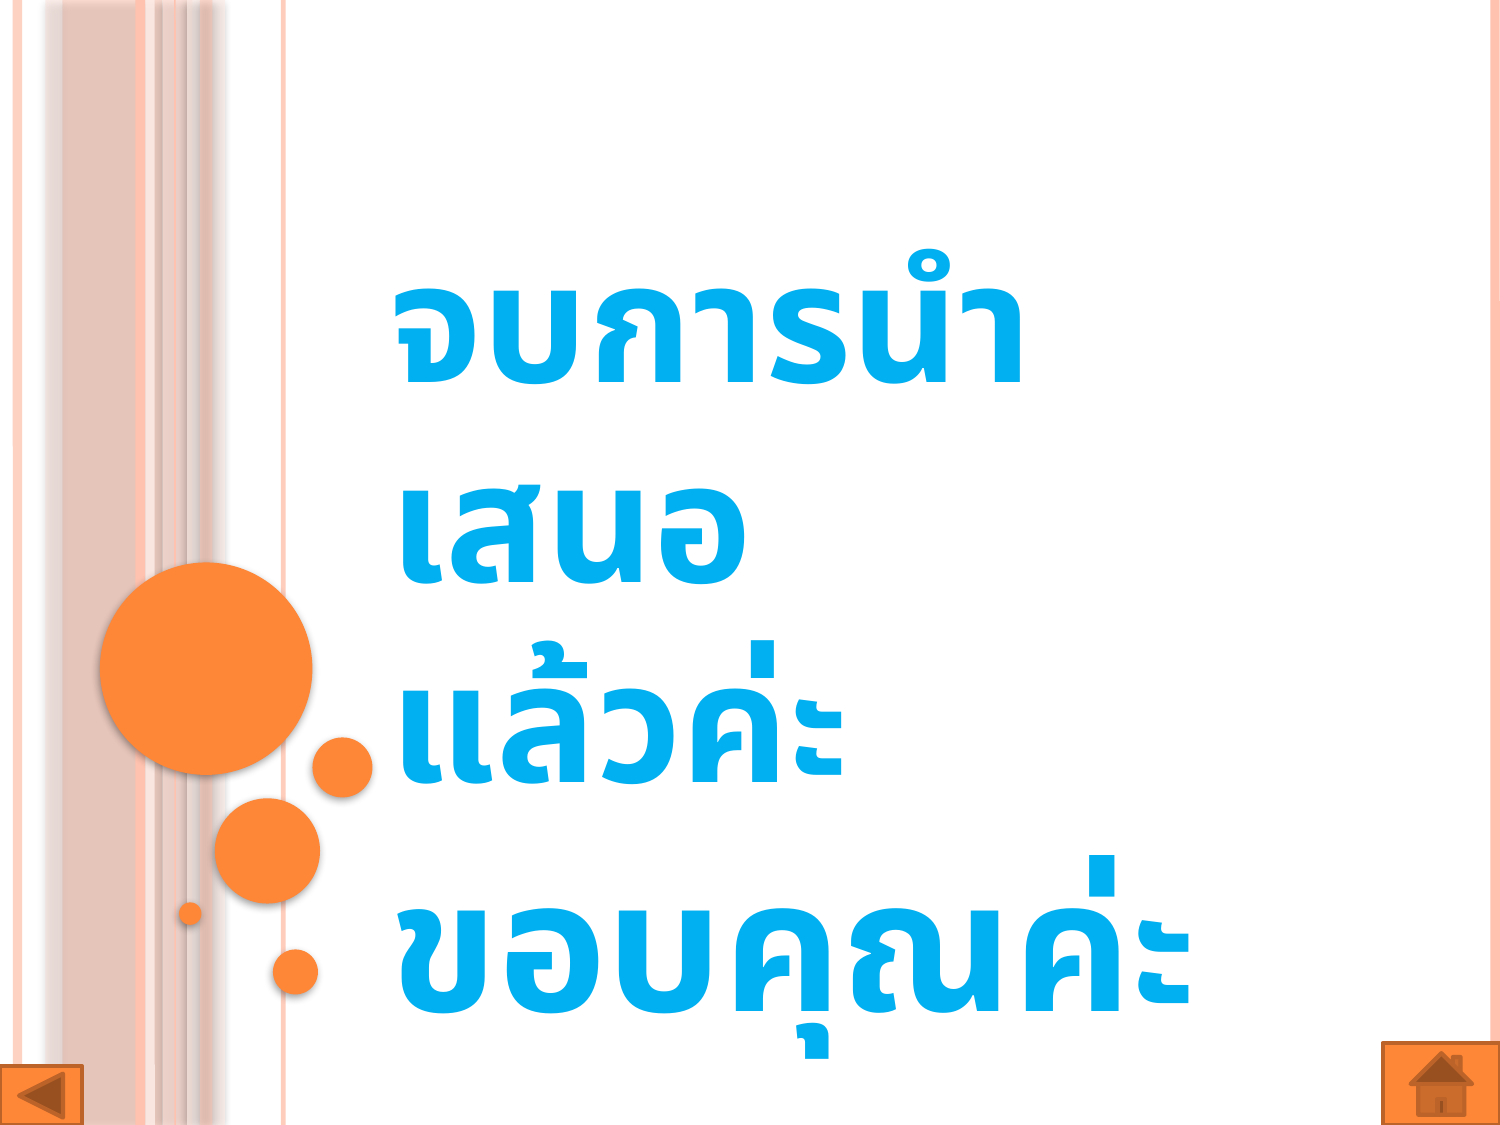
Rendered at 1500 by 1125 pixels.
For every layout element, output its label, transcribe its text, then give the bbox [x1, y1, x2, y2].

text_box [0, 1064, 84, 1125]
text_box [1381, 1041, 1500, 1125]
title จบการนำเสนอ แล้วค่ะ [375, 512, 1388, 820]
subtitle ขอบคุณค่ะ [375, 820, 1388, 1046]
